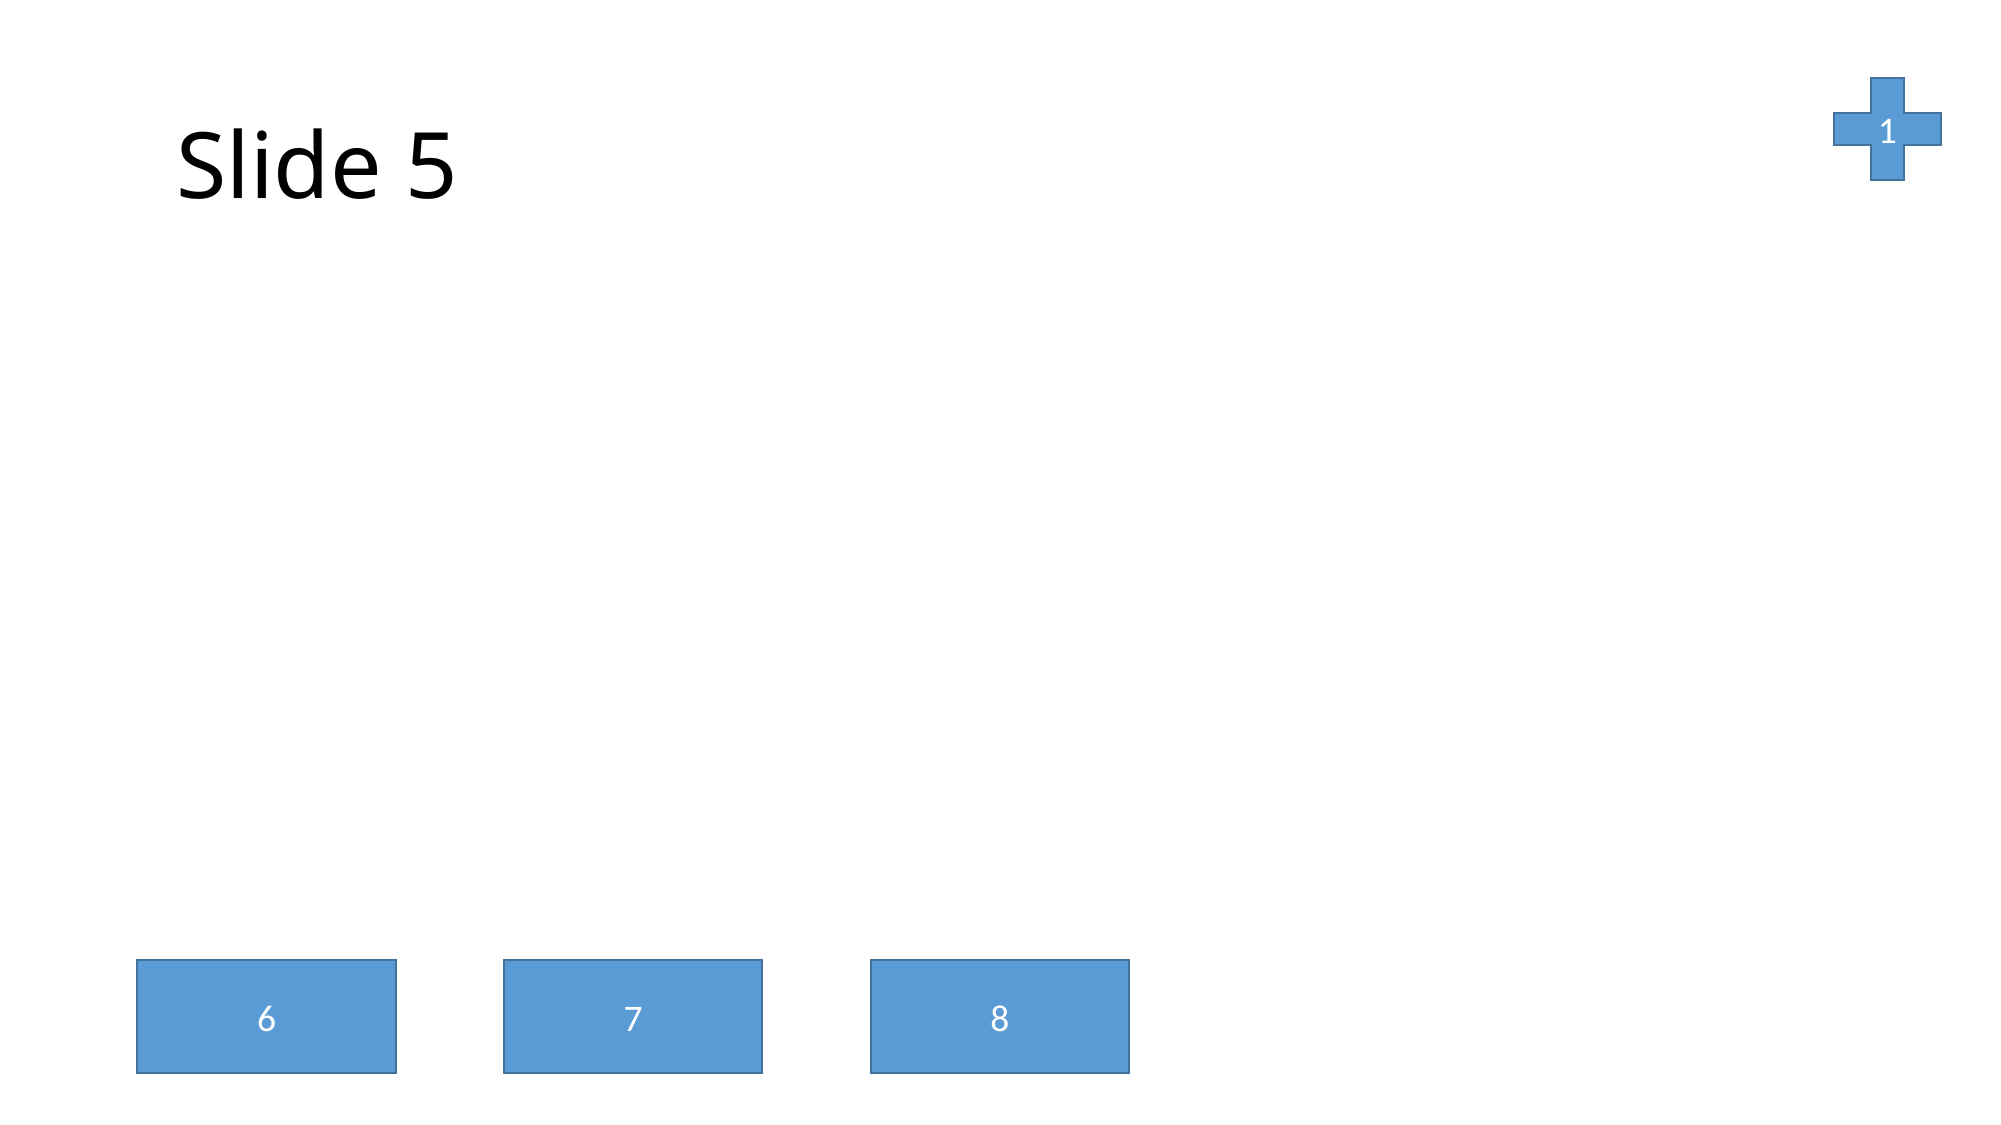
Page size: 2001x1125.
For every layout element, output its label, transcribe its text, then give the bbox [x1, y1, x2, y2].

text_box 7 [503, 959, 763, 1074]
text_box 6 [136, 959, 397, 1074]
text_box 1 [1833, 77, 1942, 181]
title Slide 5 [137, 59, 1863, 278]
text_box 8 [870, 959, 1130, 1074]
